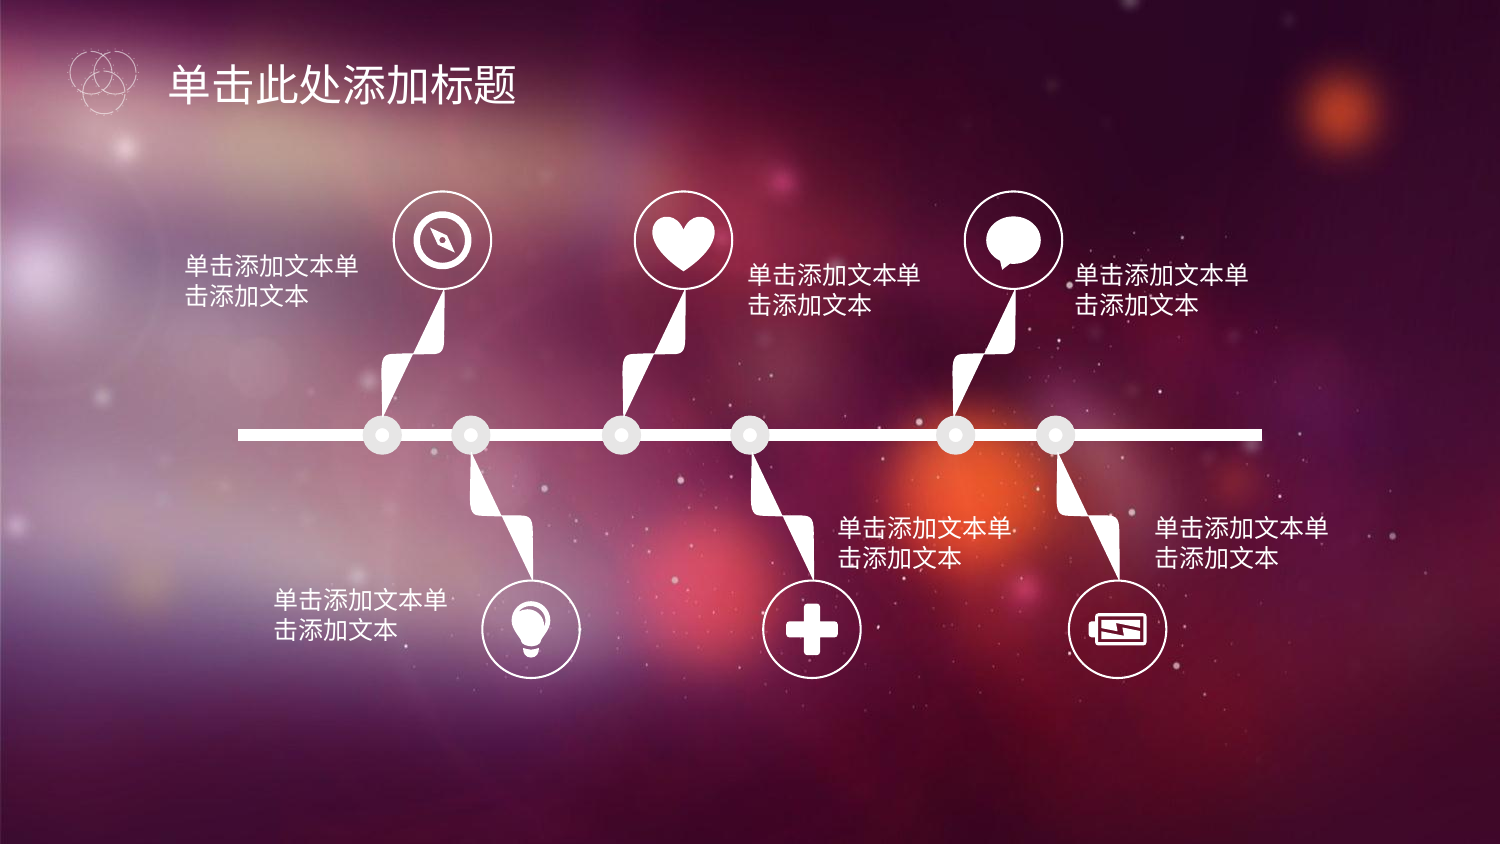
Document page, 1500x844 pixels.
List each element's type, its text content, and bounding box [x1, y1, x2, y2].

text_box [942, 288, 1016, 449]
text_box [482, 580, 580, 679]
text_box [608, 288, 686, 449]
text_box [1068, 580, 1167, 679]
text_box 单击添加文本单击添加文本 [823, 505, 1036, 580]
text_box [457, 421, 533, 581]
text_box 单击添加文本单击添加文本 [1060, 252, 1273, 327]
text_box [964, 191, 1063, 289]
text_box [67, 48, 140, 116]
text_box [393, 191, 492, 289]
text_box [634, 191, 733, 289]
text_box 单击添加文本单击添加文本 [1139, 505, 1353, 580]
text_box 单击添加文本单击添加文本 [169, 243, 382, 319]
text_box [368, 288, 444, 449]
text_box 单击添加文本单击添加文本 [258, 577, 472, 652]
picture [0, 0, 1500, 844]
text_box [763, 580, 861, 679]
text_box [1042, 421, 1120, 581]
text_box 单击此处添加标题 [152, 50, 533, 118]
text_box 单击添加文本单击添加文本 [732, 252, 945, 327]
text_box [736, 421, 814, 581]
